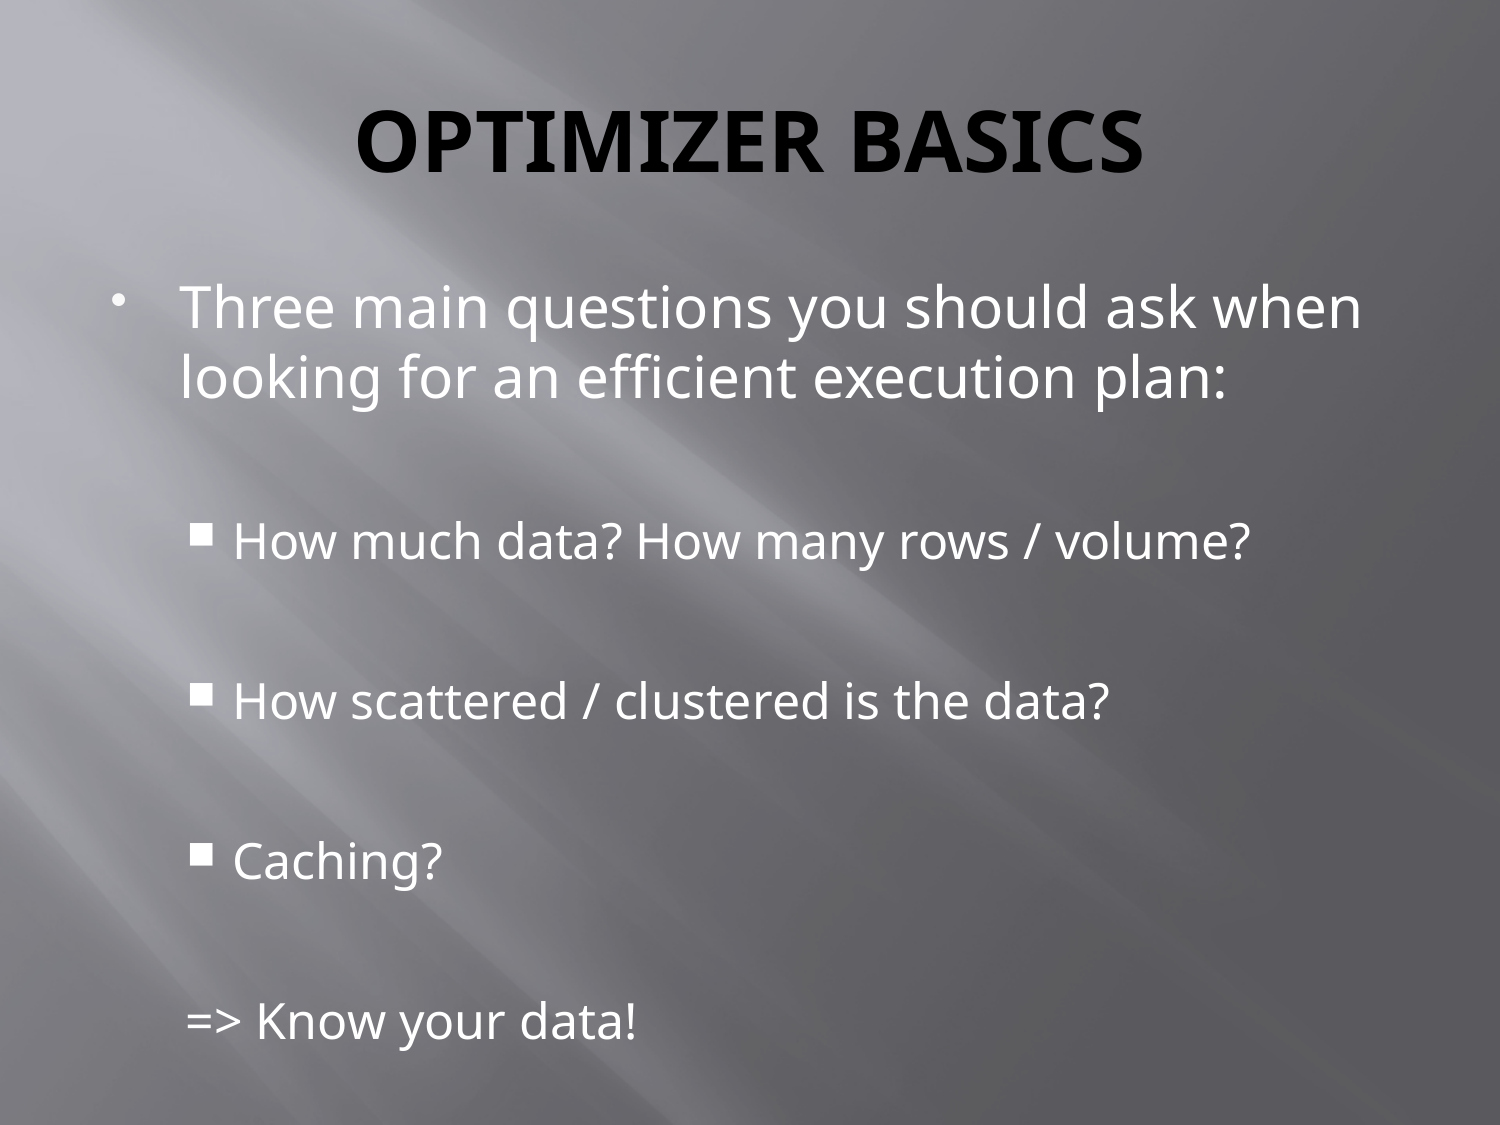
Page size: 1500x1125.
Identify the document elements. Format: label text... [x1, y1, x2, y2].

list Three main questions you should ask when looking for an efficient execution plan: How much data? How many rows / volume? How scattered / clustered is the data? Caching? => Know your data! [75, 262, 1425, 1035]
title OPTIMIZER BASICS [75, 45, 1425, 233]
